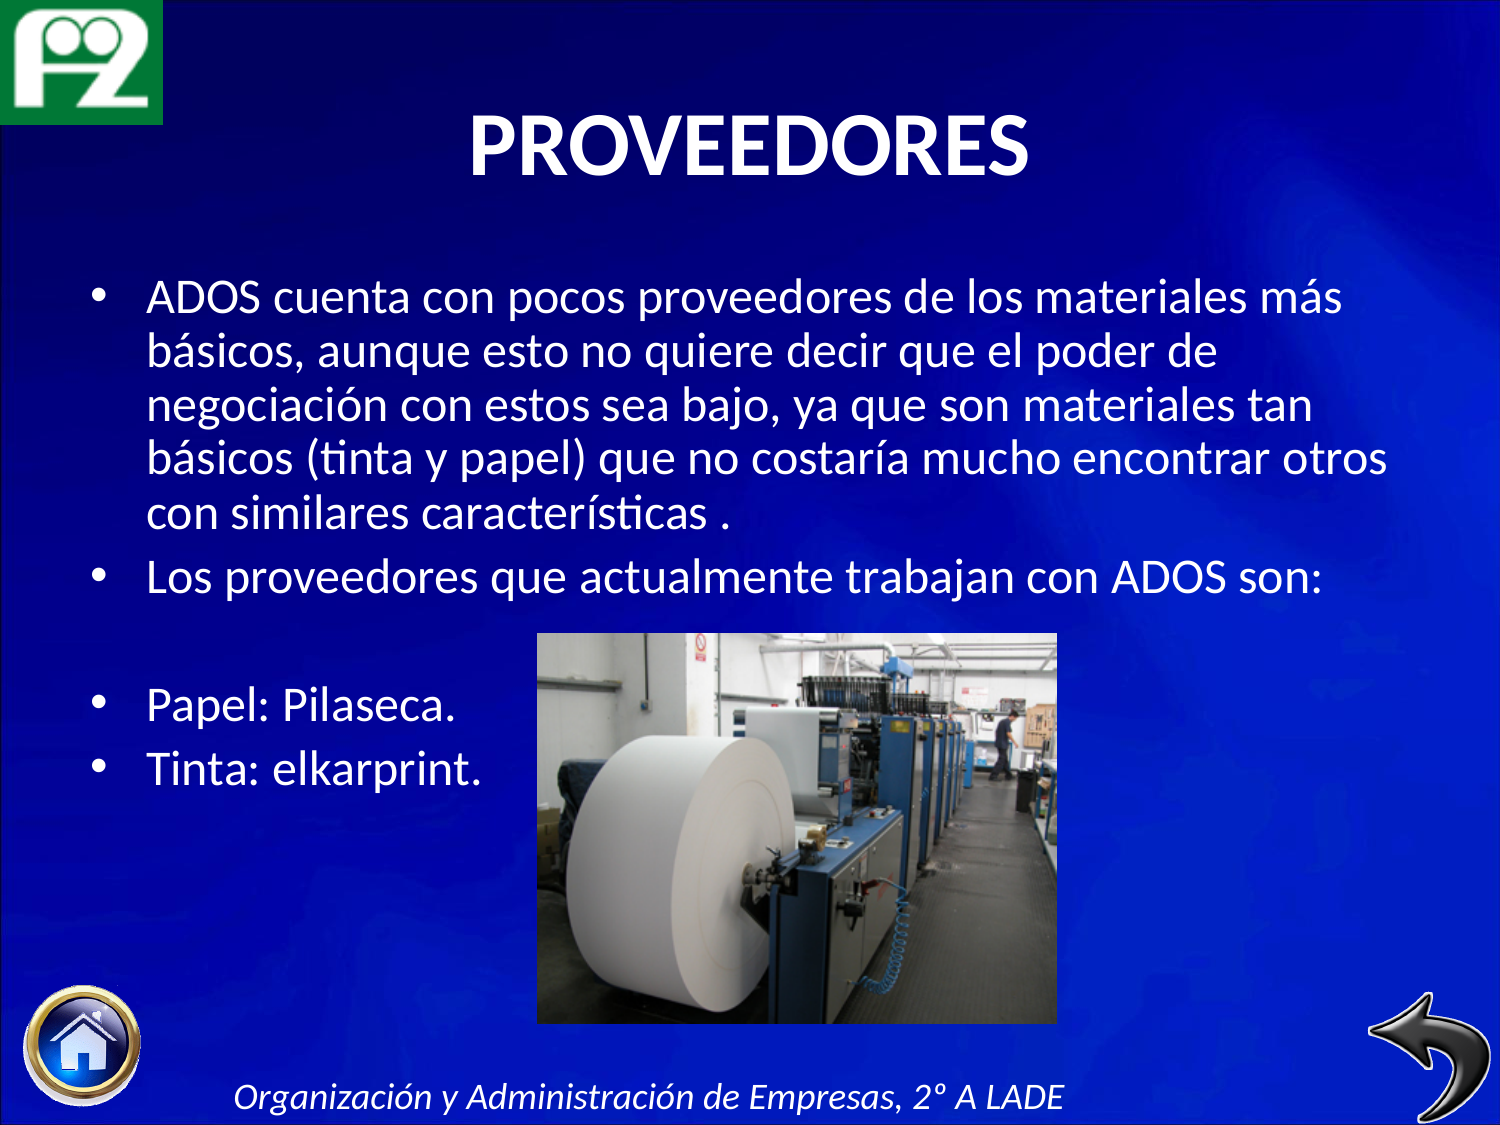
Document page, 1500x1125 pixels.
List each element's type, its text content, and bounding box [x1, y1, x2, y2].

title PROVEEDORES [74, 44, 1426, 233]
text_box Organización y Administración de Empresas, 2º A LADE [218, 1064, 1199, 1125]
list ADOS cuenta con pocos proveedores de los materiales más básicos, aunque esto no quiere decir que el poder de negociación con estos sea bajo, ya que son materiales tan básicos (tinta y papel) que no costaría mucho encontrar otros con similares características . Los proveedores que actualmente trabajan con ADOS son: Papel: Pilaseca. Tinta: elkarprint. [74, 262, 1426, 1006]
picture [0, 0, 1500, 1125]
